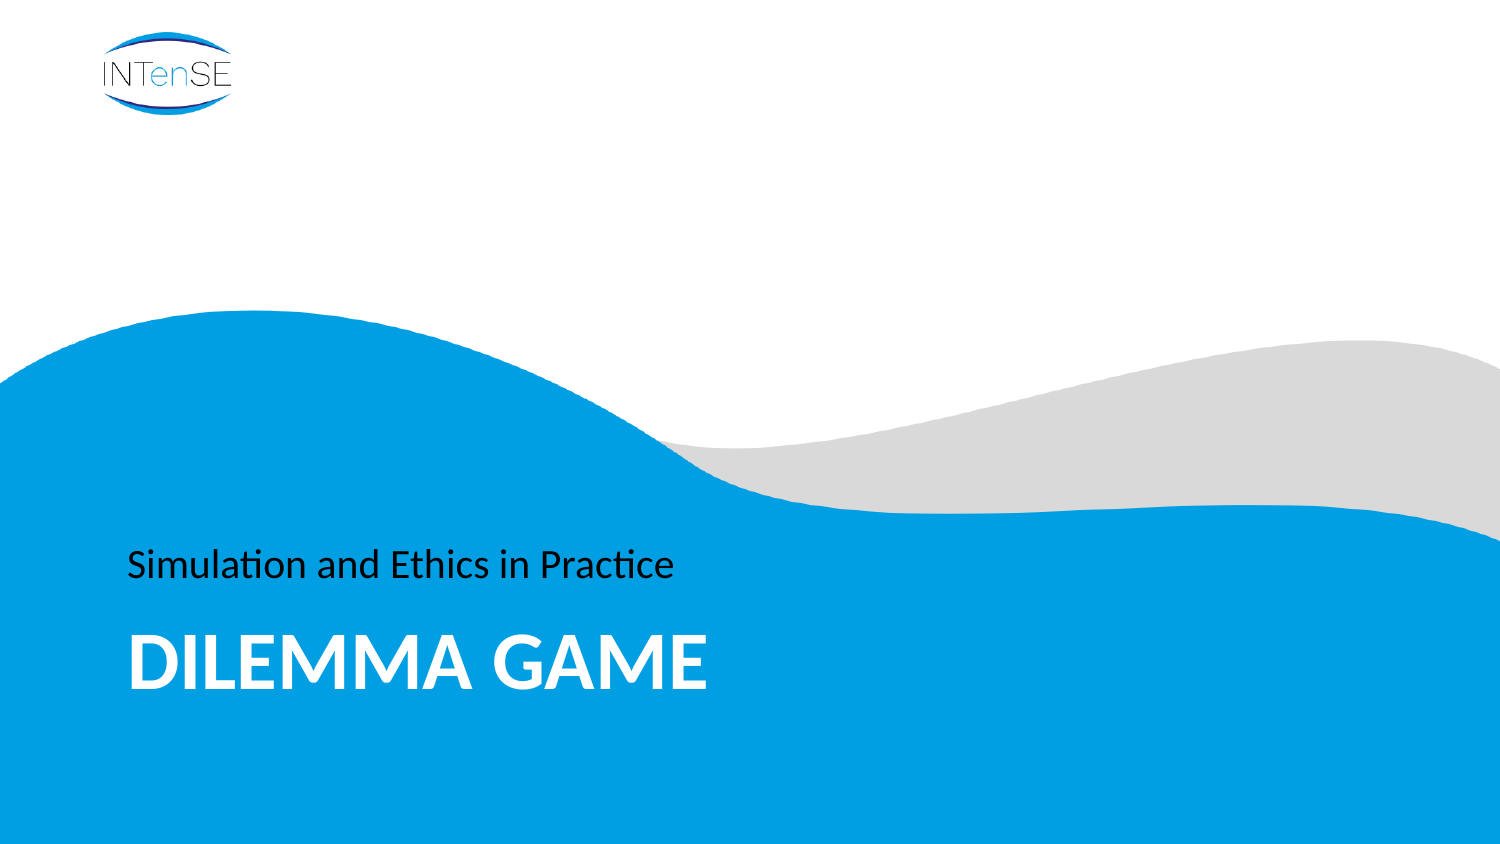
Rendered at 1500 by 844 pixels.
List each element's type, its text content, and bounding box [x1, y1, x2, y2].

picture [0, 0, 1500, 540]
title DILEMMA GAME [112, 599, 1388, 800]
list Simulation and Ethics in Practice [112, 528, 1388, 595]
